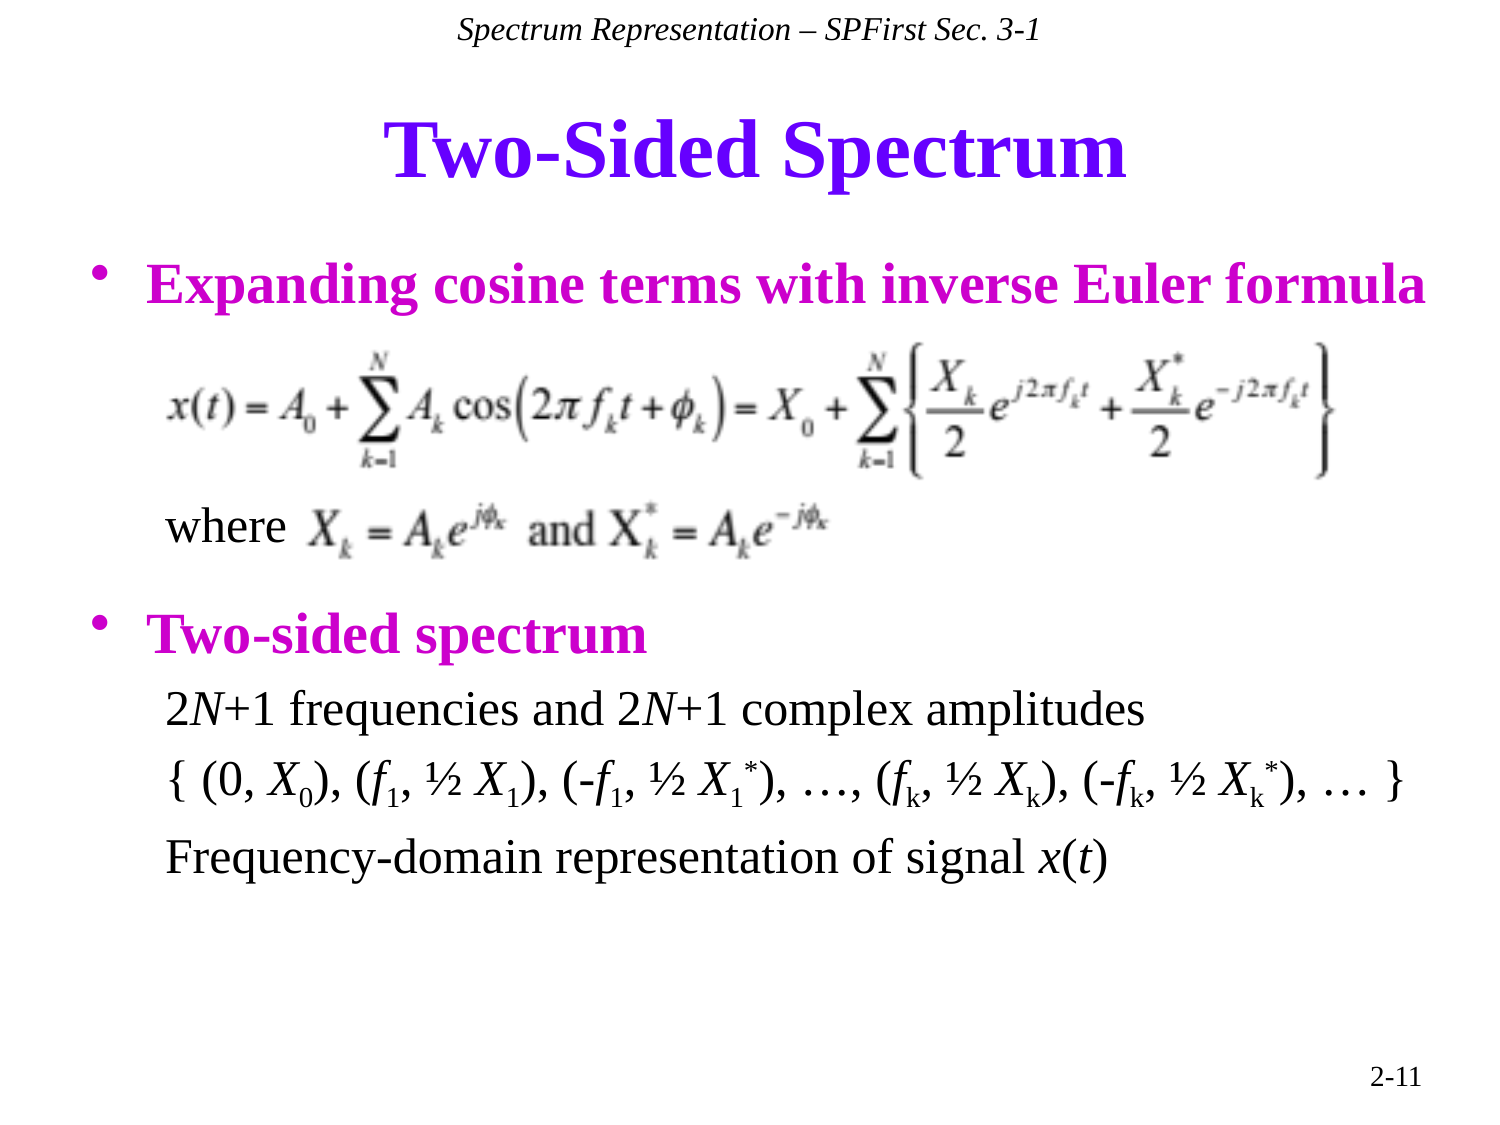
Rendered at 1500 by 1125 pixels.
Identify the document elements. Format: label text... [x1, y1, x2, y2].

slide_number 2-11 [1124, 1049, 1438, 1125]
title Two-Sided Spectrum [75, 55, 1438, 237]
text_box Spectrum Representation – SPFirst Sec. 3-1 [0, 0, 1500, 55]
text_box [162, 337, 725, 472]
list Expanding cosine terms with inverse Euler formula [75, 237, 1463, 587]
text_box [300, 491, 838, 567]
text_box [729, 335, 1340, 481]
text_box Two-sided spectrum 2N+1 frequencies and 2N+1 complex amplitudes { (0, X0), (f1, ½ X1), (-f1, ½ X1*), …, (fk, ½ Xk), (-fk, ½ Xk*), … } Frequency-domain representation of signal x(t) [75, 587, 1463, 913]
text_box where [74, 484, 313, 577]
